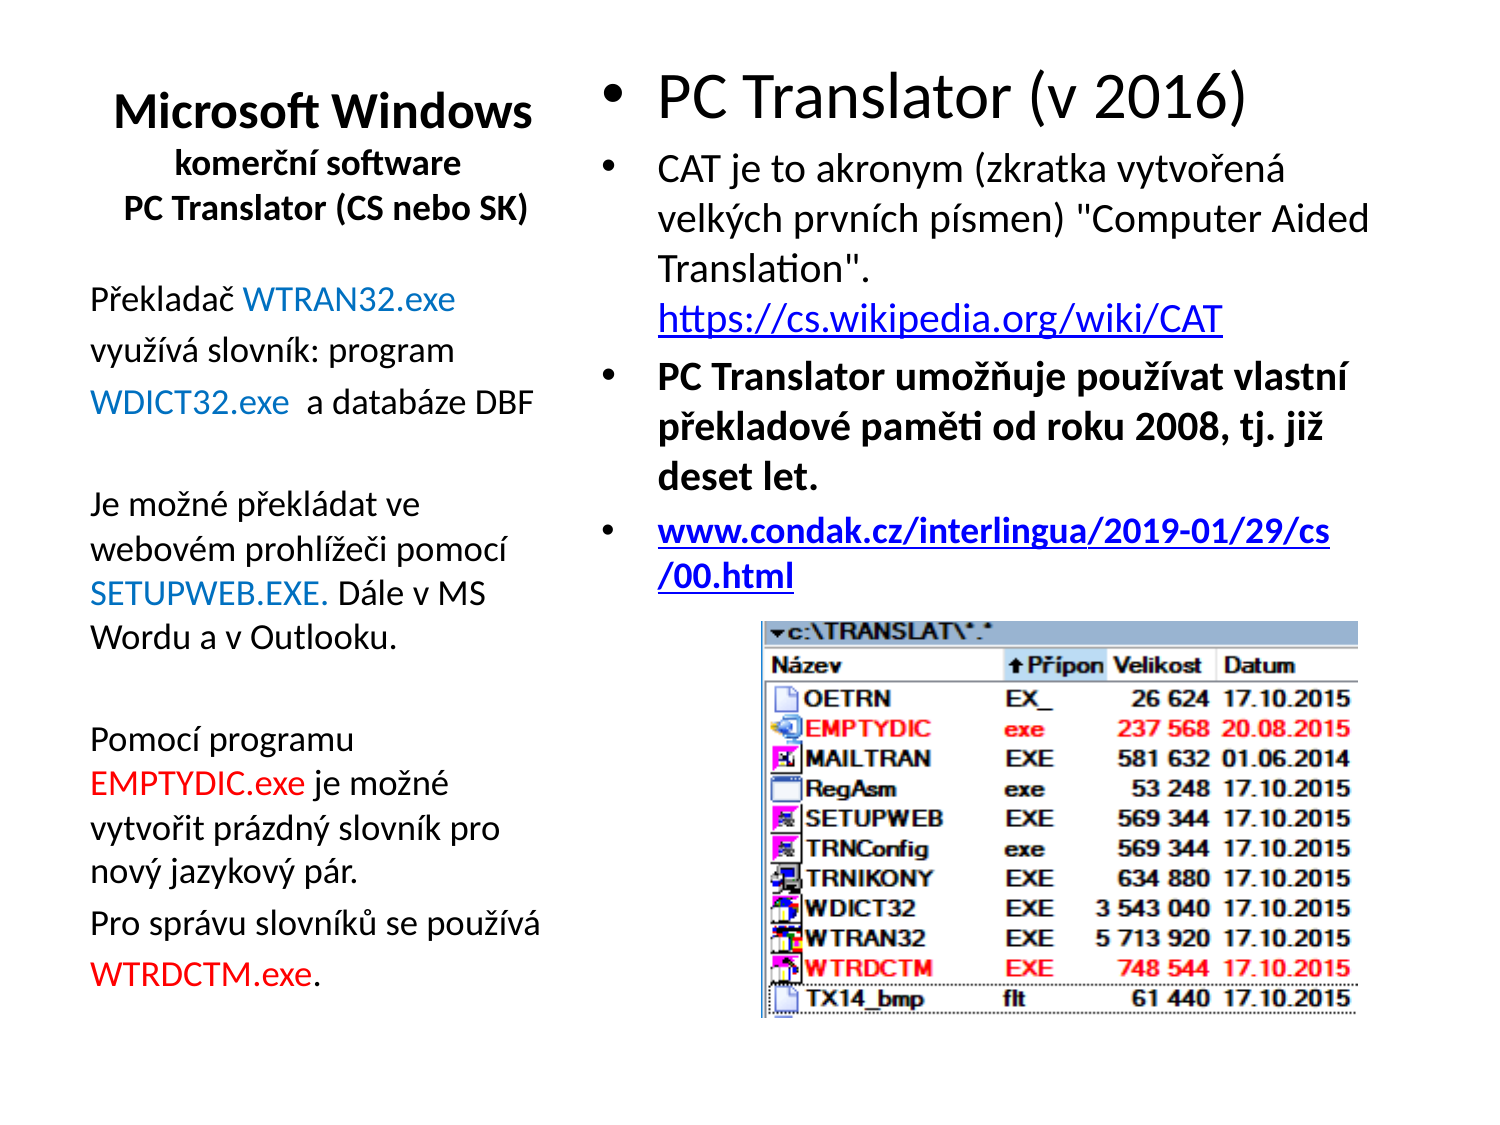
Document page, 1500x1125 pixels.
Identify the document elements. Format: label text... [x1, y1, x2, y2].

list PC Translator (v 2016) CAT je to akronym (zkratka vytvořená velkých prvních písmen) "Computer Aided Translation".https://cs.wikipedia.org/wiki/CAT PC Translator umožňuje používat vlastní překladové paměti od roku 2008, tj. již deset let. www.condak.cz/interlingua/2019-01/29/cs/00.html [586, 44, 1425, 1005]
picture [761, 621, 1358, 1018]
title Microsoft Windows komerční software PC Translator (CS nebo SK) [75, 44, 569, 236]
list Překladač WTRAN32.exe využívá slovník: program WDICT32.exe a databáze DBF Je možné překládat ve webovém prohlížeči pomocí SETUPWEB.EXE. Dále v MS Wordu a v Outlooku. Pomocí programu EMPTYDIC.exe je možné vytvořit prázdný slovník pro nový jazykový pár. Pro správu slovníků se používá WTRDCTM.exe. [75, 267, 569, 1005]
